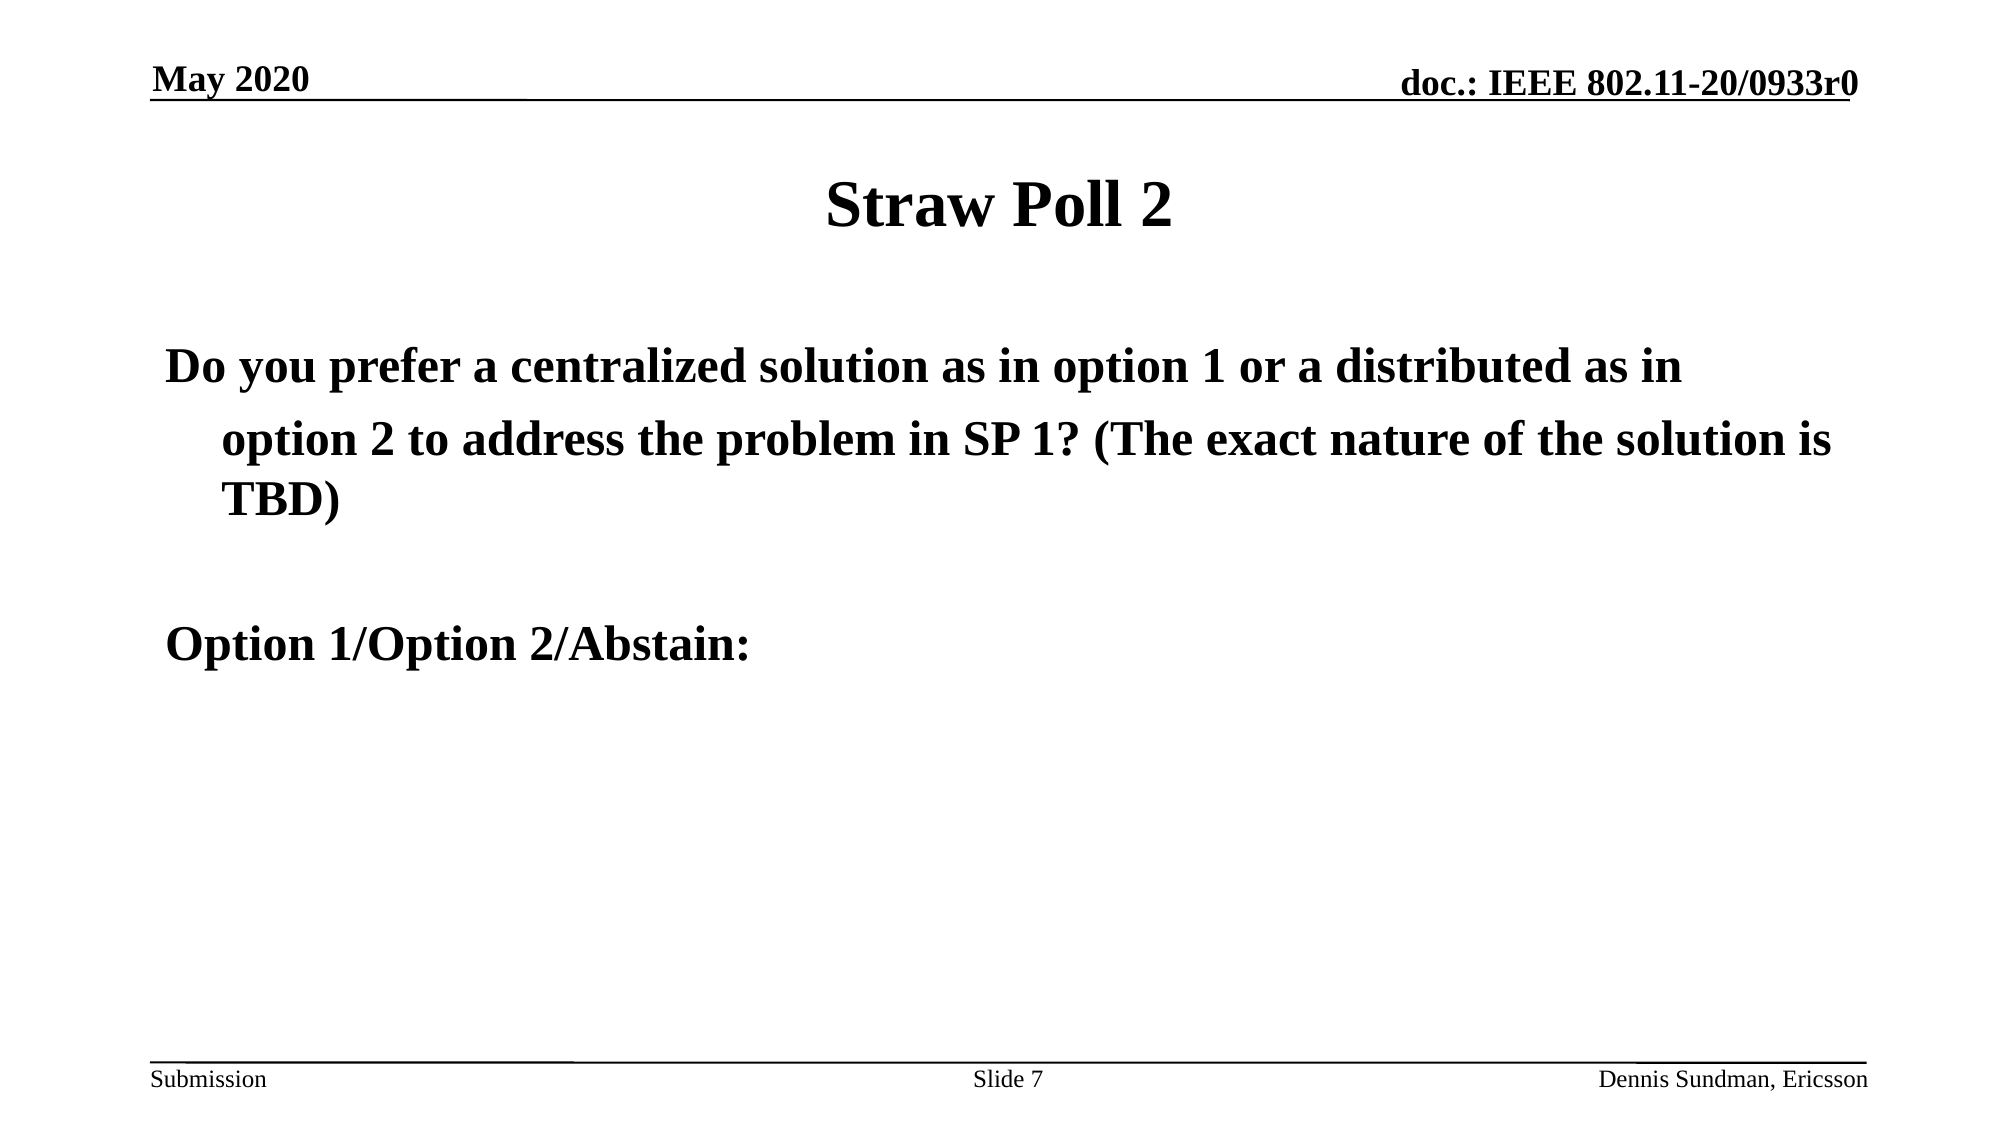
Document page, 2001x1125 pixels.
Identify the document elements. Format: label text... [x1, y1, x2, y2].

slide_number Slide 7 [950, 1061, 1067, 1123]
title Straw Poll 2 [149, 112, 1850, 288]
list Do you prefer a centralized solution as in option 1 or a distributed as in option 2 to address the problem in SP 1? (The exact nature of the solution is TBD) Option 1/Option 2/Abstain: [149, 324, 1850, 1000]
footer Dennis Sundman, Ericsson [1171, 1061, 1869, 1093]
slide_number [152, 54, 563, 100]
